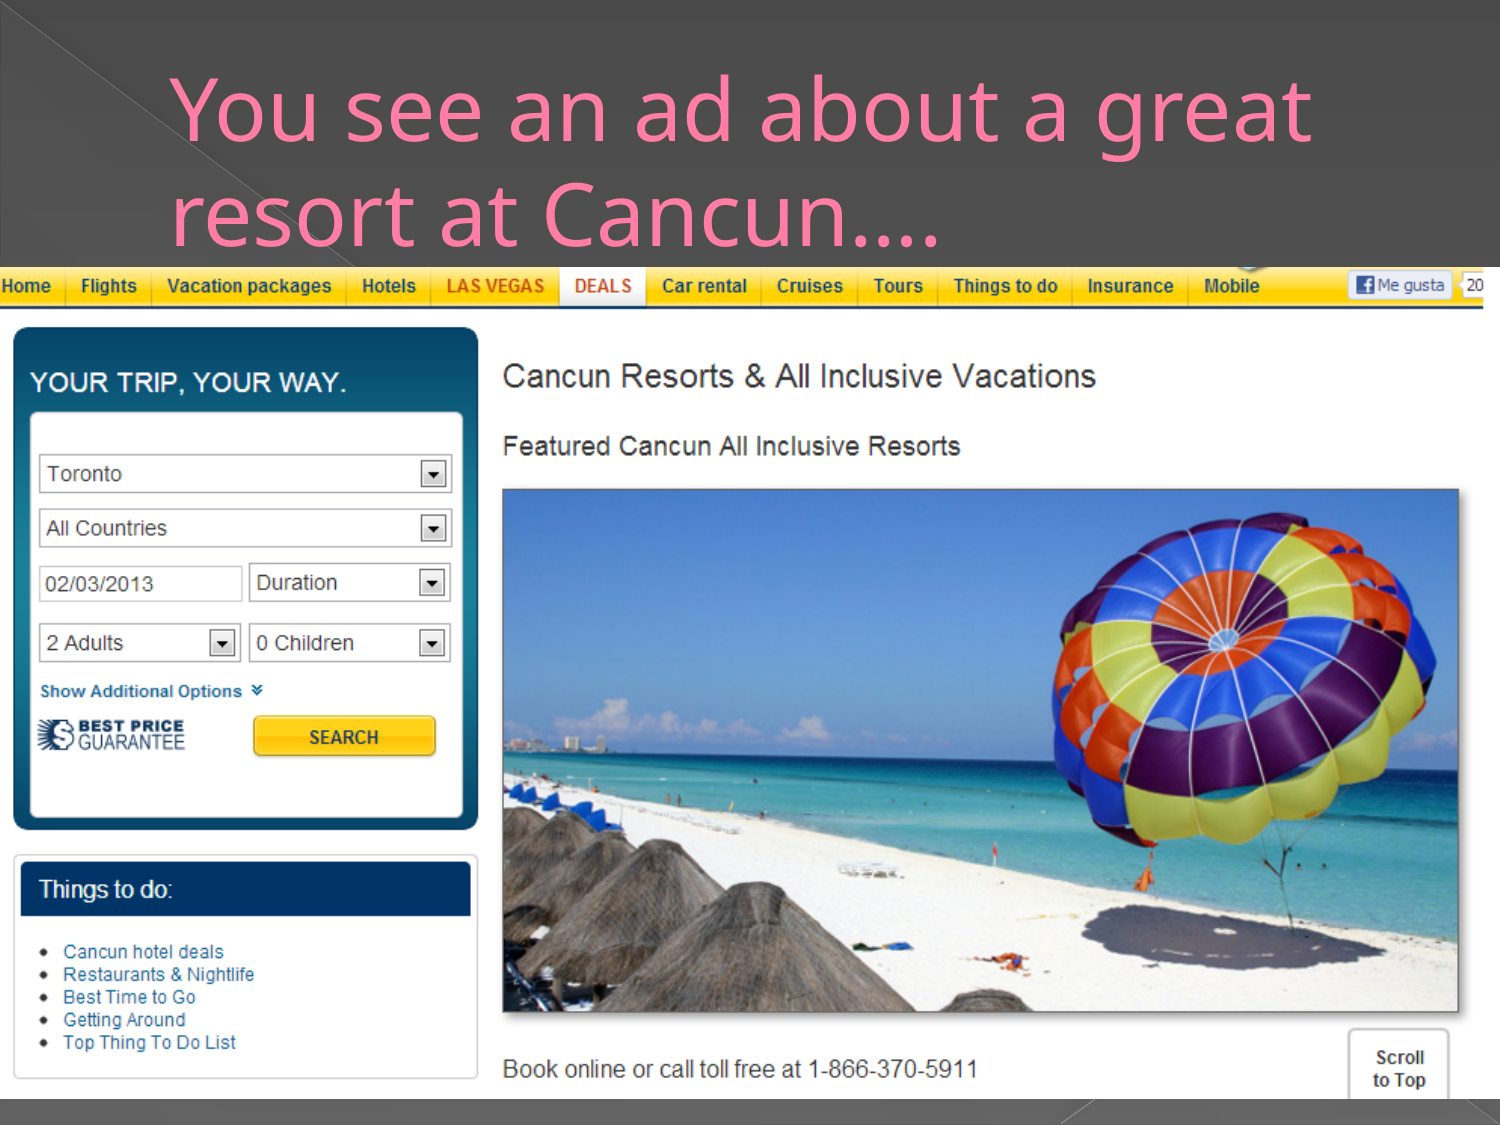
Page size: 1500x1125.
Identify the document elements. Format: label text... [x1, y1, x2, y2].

title You see an ad about a great resort at Cancun…. [75, 43, 1425, 254]
picture [0, 266, 1500, 1099]
